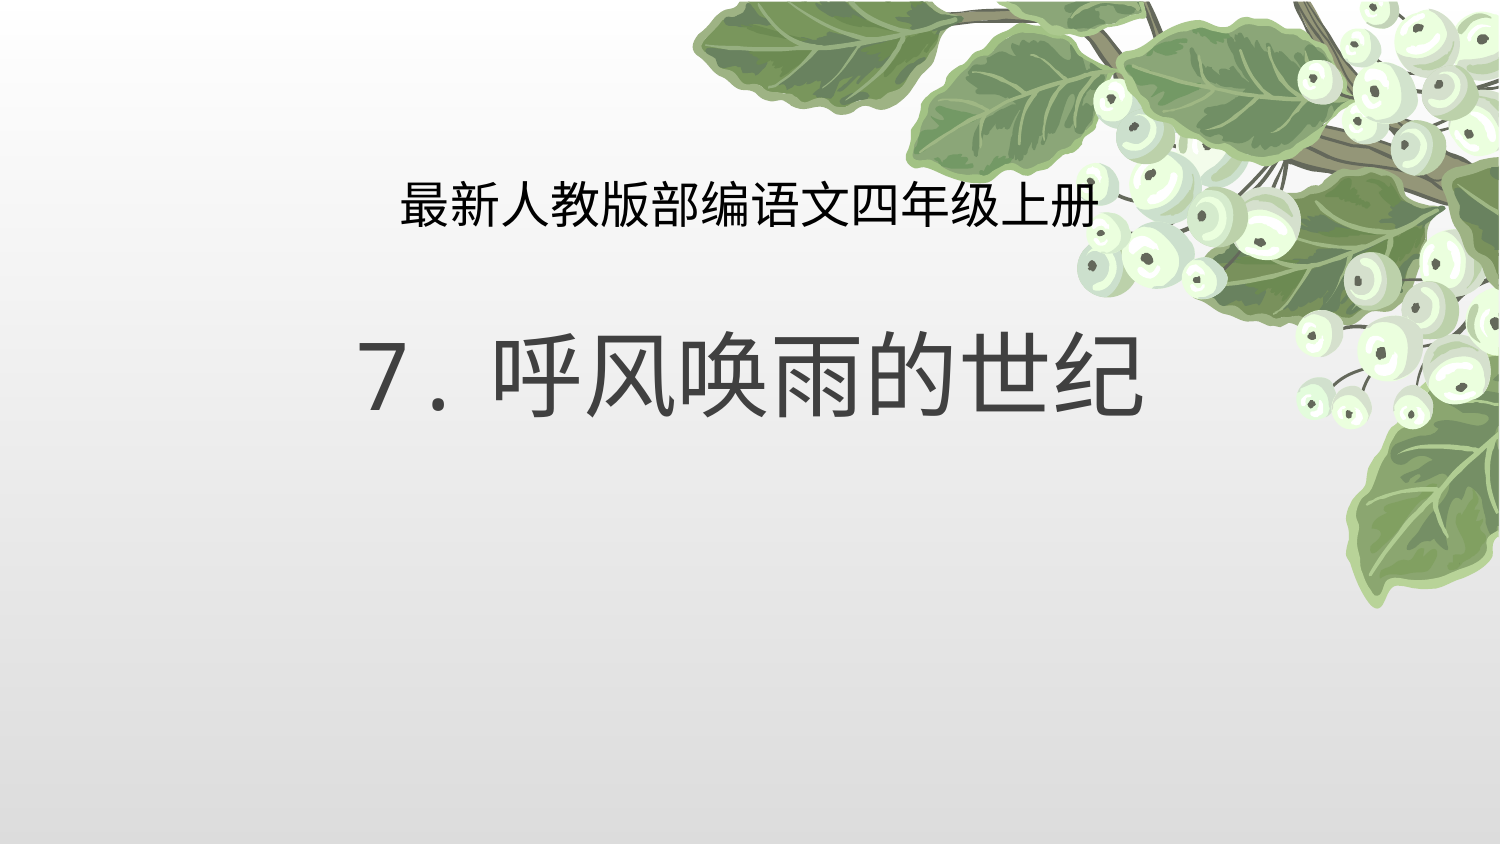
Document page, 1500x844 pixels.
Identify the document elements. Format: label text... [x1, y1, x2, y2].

text_box 最新人教版部编语文四年级上册 [0, 169, 691, 238]
picture [691, 0, 1500, 609]
text_box 7.呼风唤雨的世纪 [0, 312, 691, 433]
